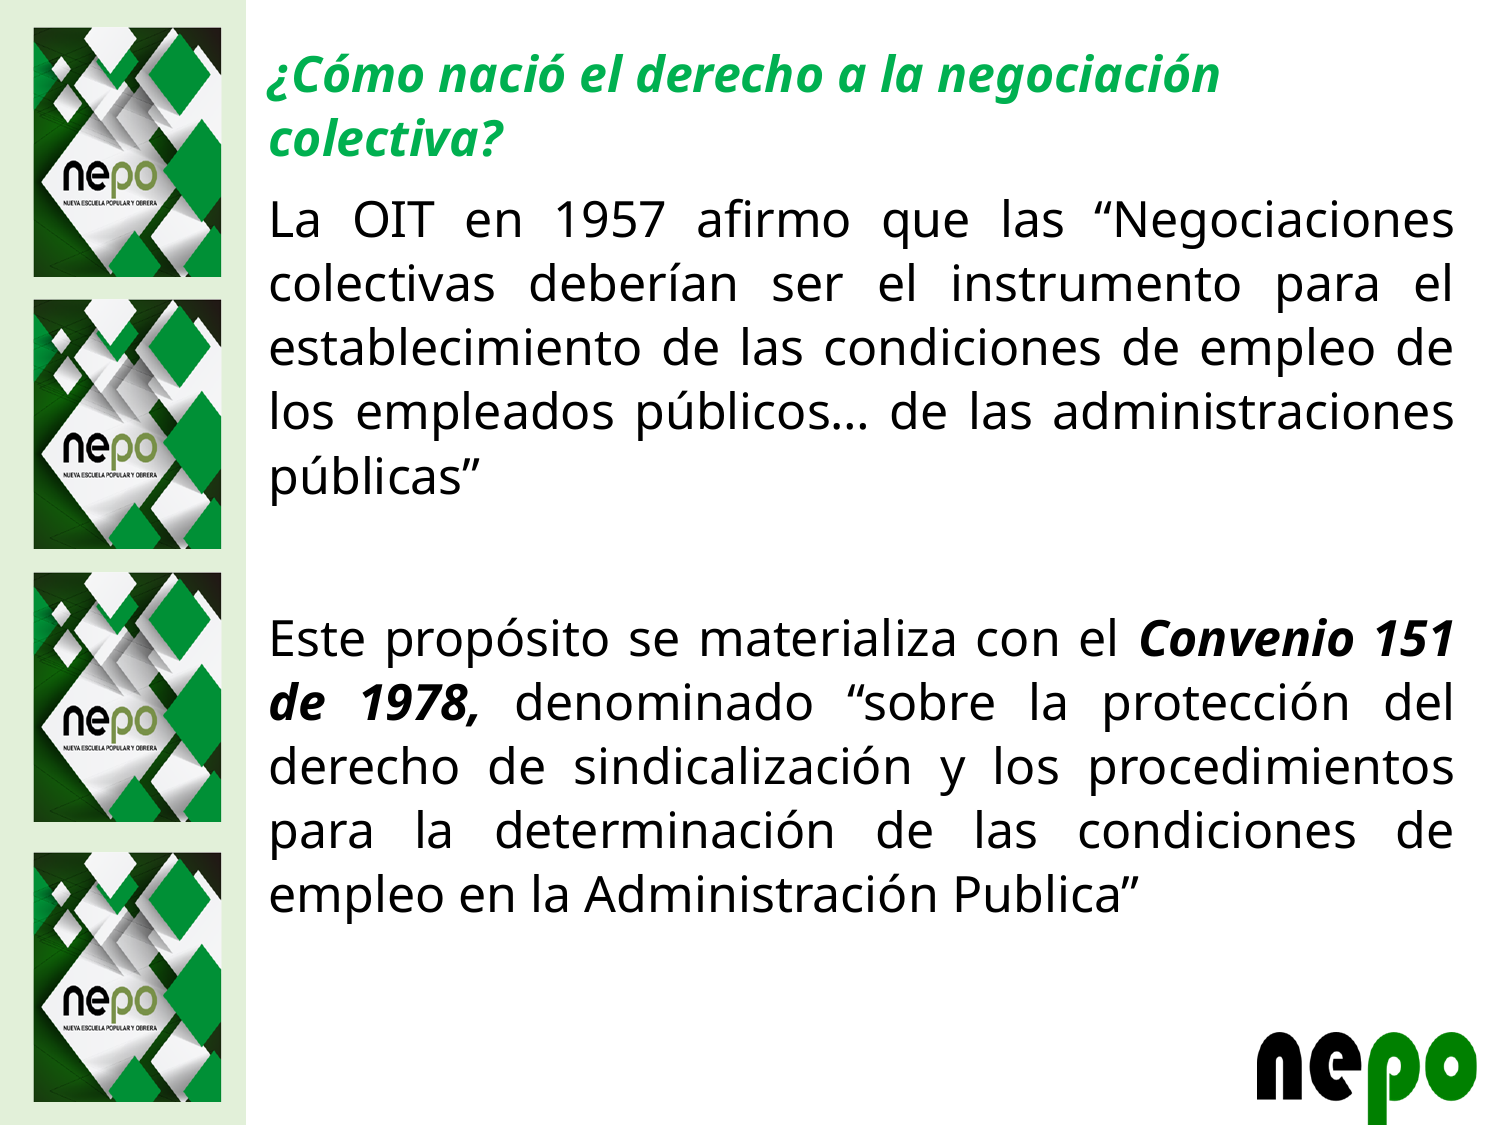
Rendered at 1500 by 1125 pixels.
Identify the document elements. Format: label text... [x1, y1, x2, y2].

text_box ¿Cómo nació el derecho a la negociación colectiva? La OIT en 1957 afirmo que las “Negociaciones colectivas deberían ser el instrumento para el establecimiento de las condiciones de empleo de los empleados públicos… de las administraciones públicas” Este propósito se materializa con el Convenio 151 de 1978, denominado “sobre la protección del derecho de sindicalización y los procedimientos para la determinación de las condiciones de empleo en la Administración Publica” [253, 30, 1471, 995]
picture [1257, 1032, 1477, 1125]
picture [0, 0, 246, 1125]
